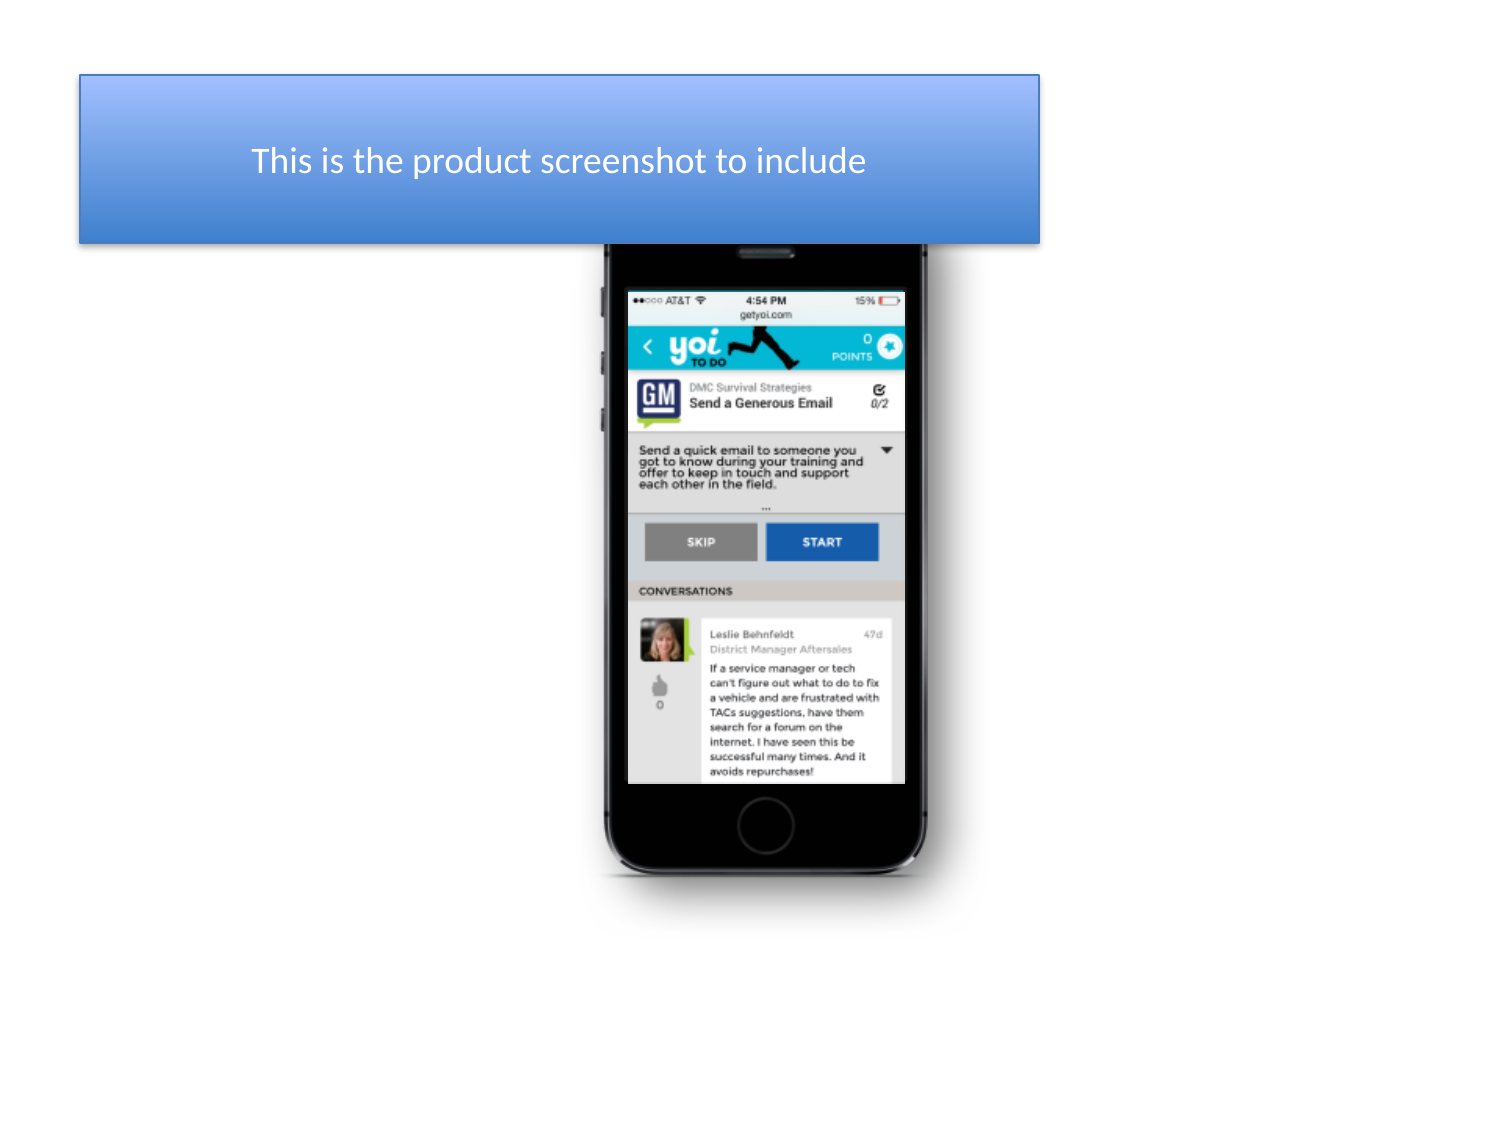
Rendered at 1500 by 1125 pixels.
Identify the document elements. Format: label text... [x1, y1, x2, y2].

text_box This is the product screenshot to include [79, 74, 1040, 244]
picture [570, 164, 962, 922]
